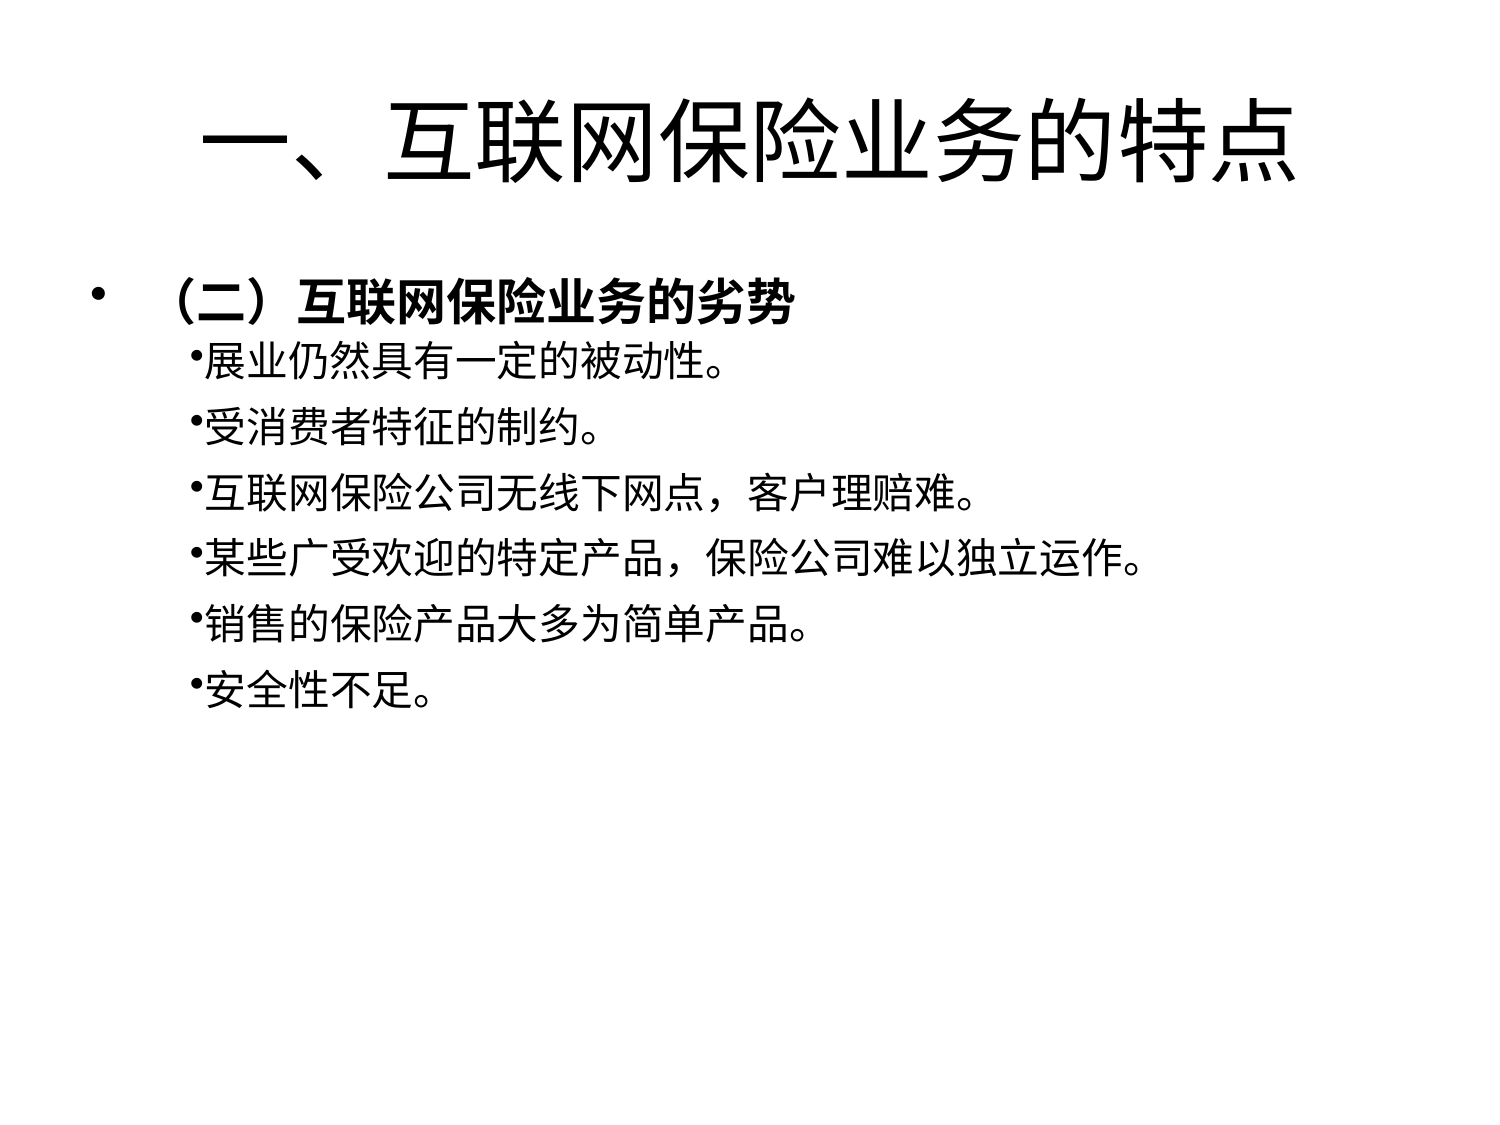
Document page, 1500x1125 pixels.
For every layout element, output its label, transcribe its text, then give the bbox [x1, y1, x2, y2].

list （二）互联网保险业务的劣势 展业仍然具有一定的被动性。 受消费者特征的制约。 互联网保险公司无线下网点，客户理赔难。 某些广受欢迎的特定产品，保险公司难以独立运作。 销售的保险产品大多为简单产品。 安全性不足。 [75, 262, 1425, 1059]
title 一、互联网保险业务的特点 [75, 45, 1425, 233]
